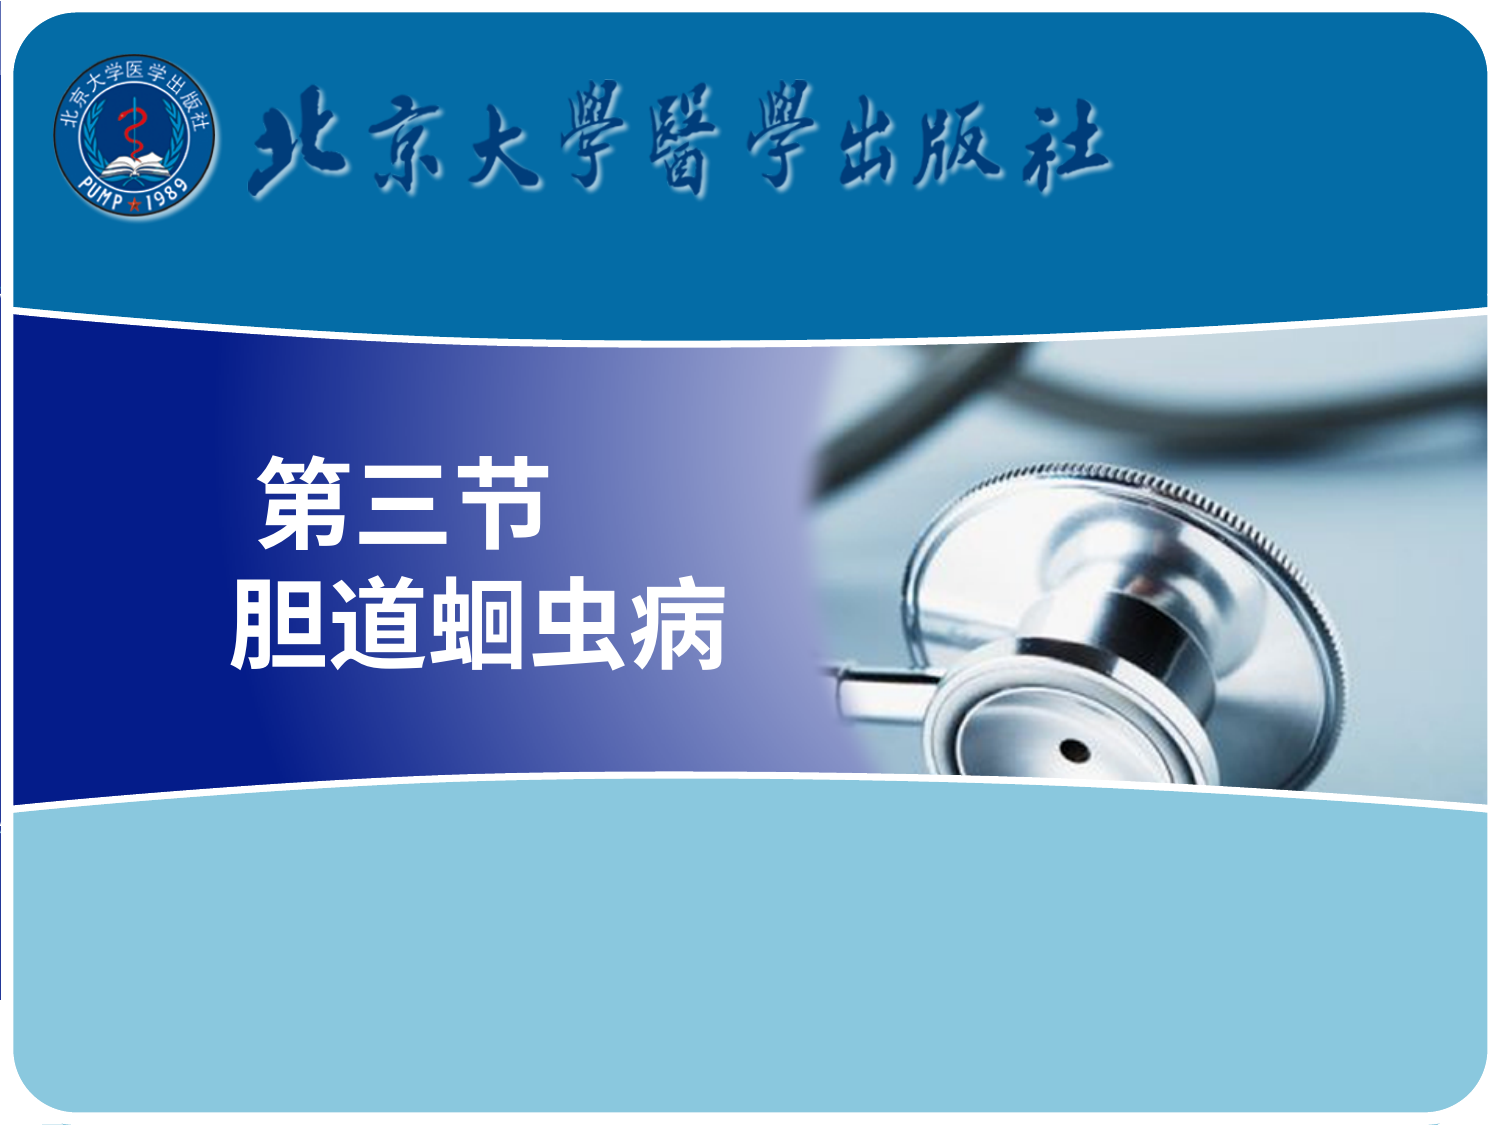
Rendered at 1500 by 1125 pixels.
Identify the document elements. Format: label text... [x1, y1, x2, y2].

title 第三节 胆道蛔虫病 [52, 373, 904, 749]
picture [14, 315, 1487, 805]
picture [53, 54, 1117, 225]
